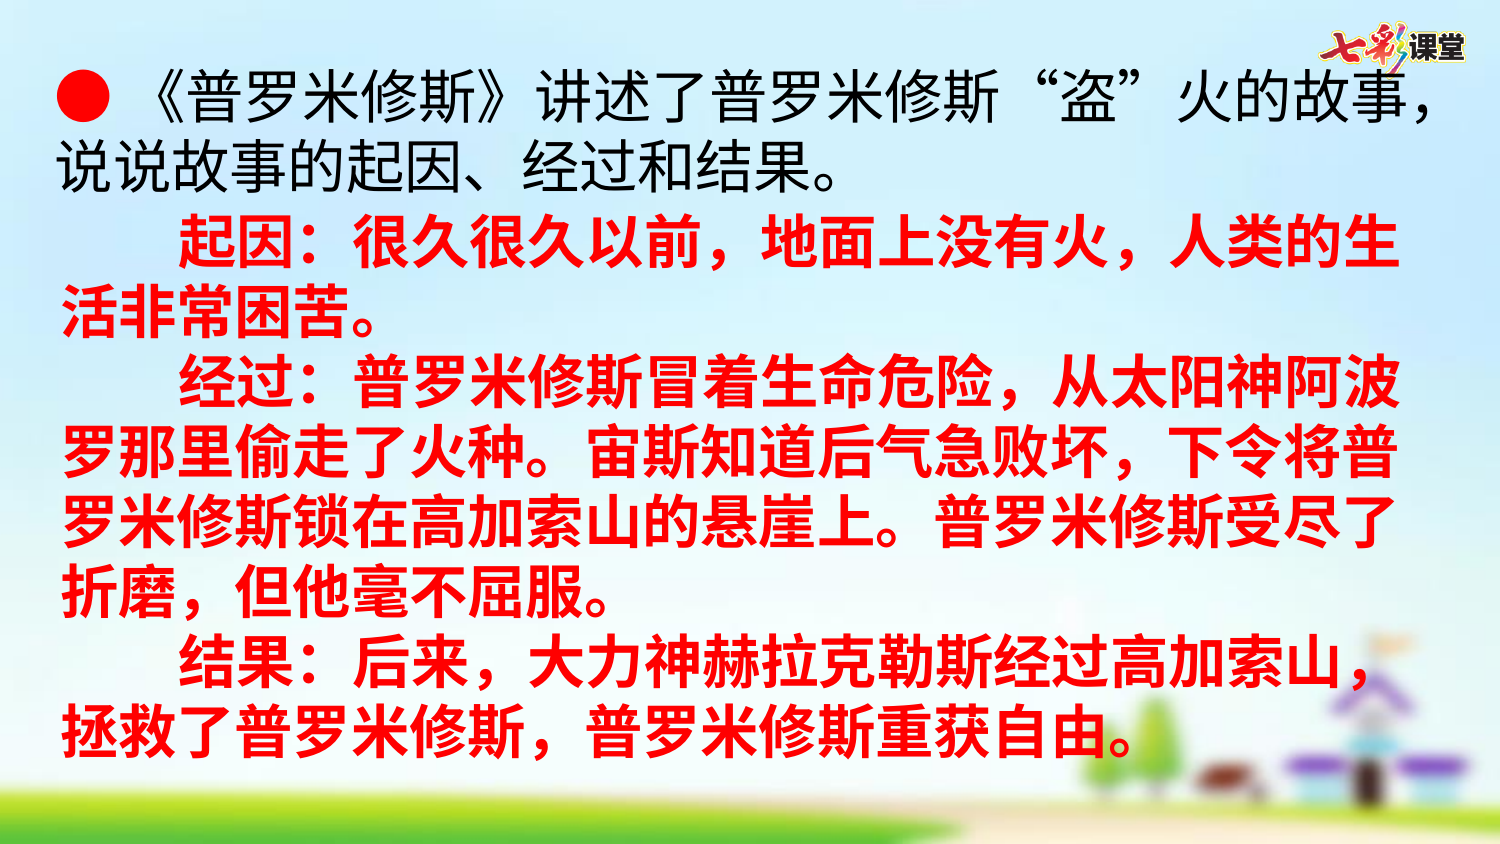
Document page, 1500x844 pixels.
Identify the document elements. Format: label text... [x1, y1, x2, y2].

text_box ●《普罗米修斯》讲述了普罗米修斯“盗”火的故事，说说故事的起因、经过和结果。 [40, 52, 1452, 208]
text_box 起因：很久很久以前，地面上没有火，人类的生活非常困苦。 经过：普罗米修斯冒着生命危险，从太阳神阿波罗那里偷走了火种。宙斯知道后气急败坏，下令将普罗米修斯锁在高加索山的悬崖上。普罗米修斯受尽了折磨，但他毫不屈服。 结果：后来，大力神赫拉克勒斯经过高加索山，拯救了普罗米修斯，普罗米修斯重获自由。 [45, 198, 1457, 773]
picture [0, 0, 1500, 844]
